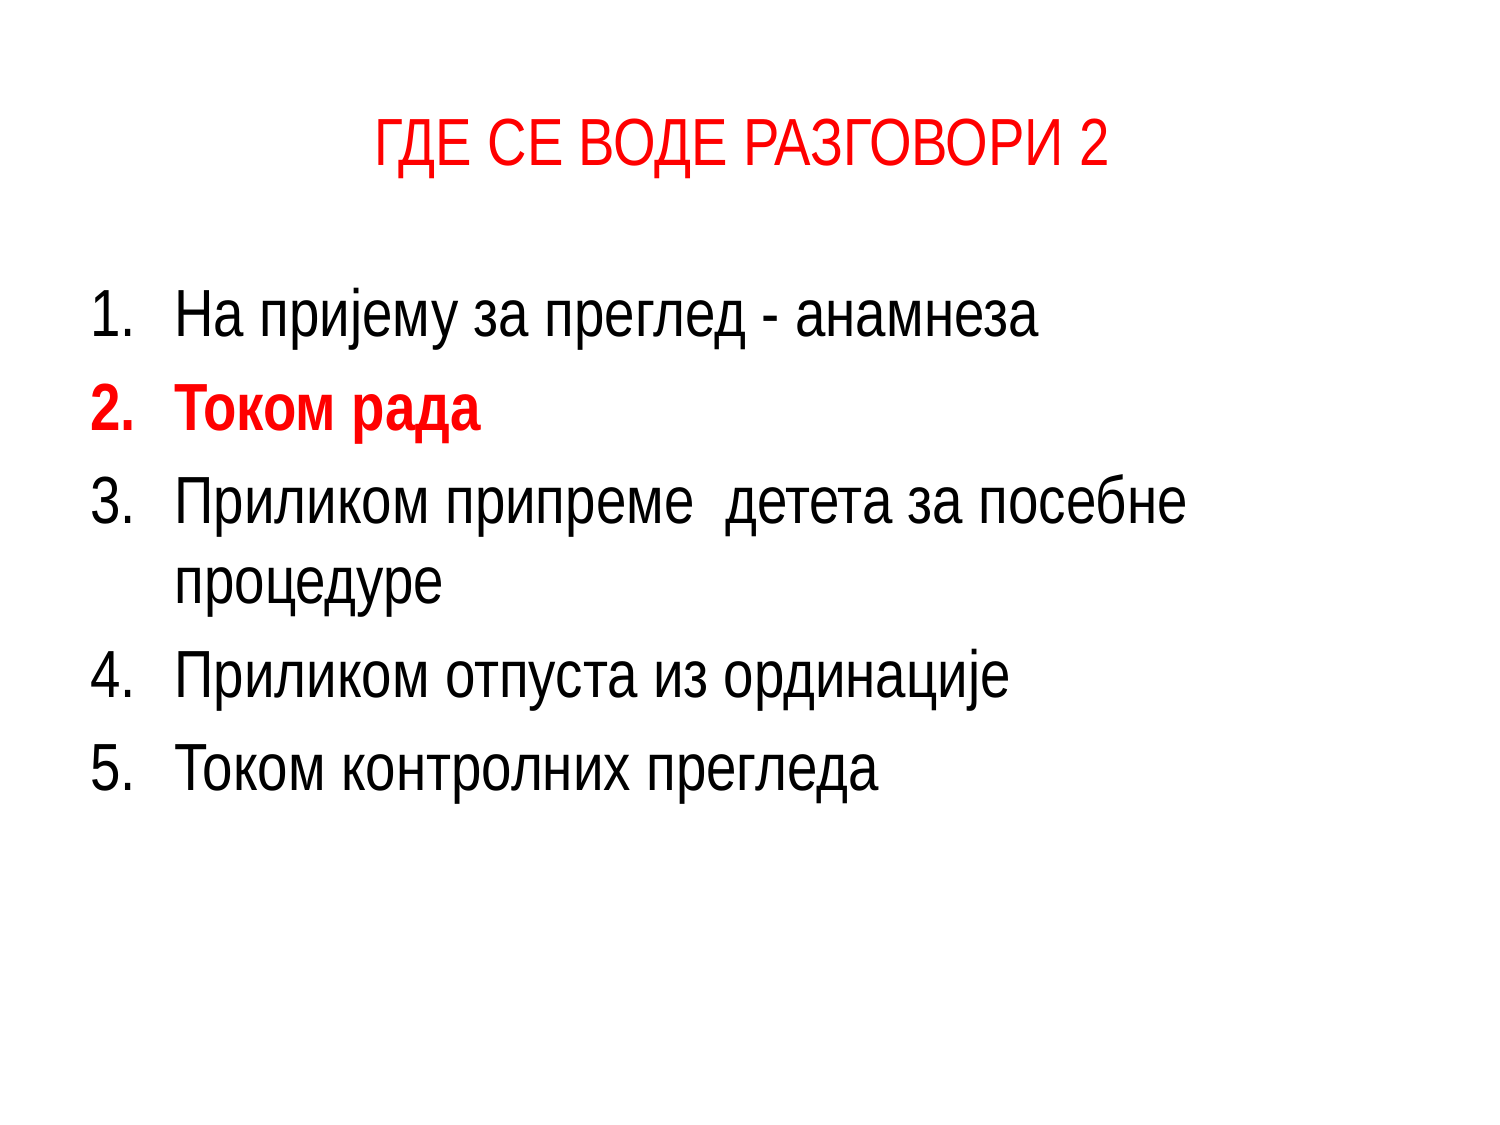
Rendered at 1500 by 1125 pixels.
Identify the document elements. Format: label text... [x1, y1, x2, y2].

title ГДЕ СЕ ВОДЕ РАЗГОВОРИ 2 [75, 45, 1425, 233]
list На пријему за преглед - анамнеза Током рада Приликом припреме детета за посебне процедуре Приликом отпуста из ординације Током контролних прегледа [75, 262, 1425, 1005]
